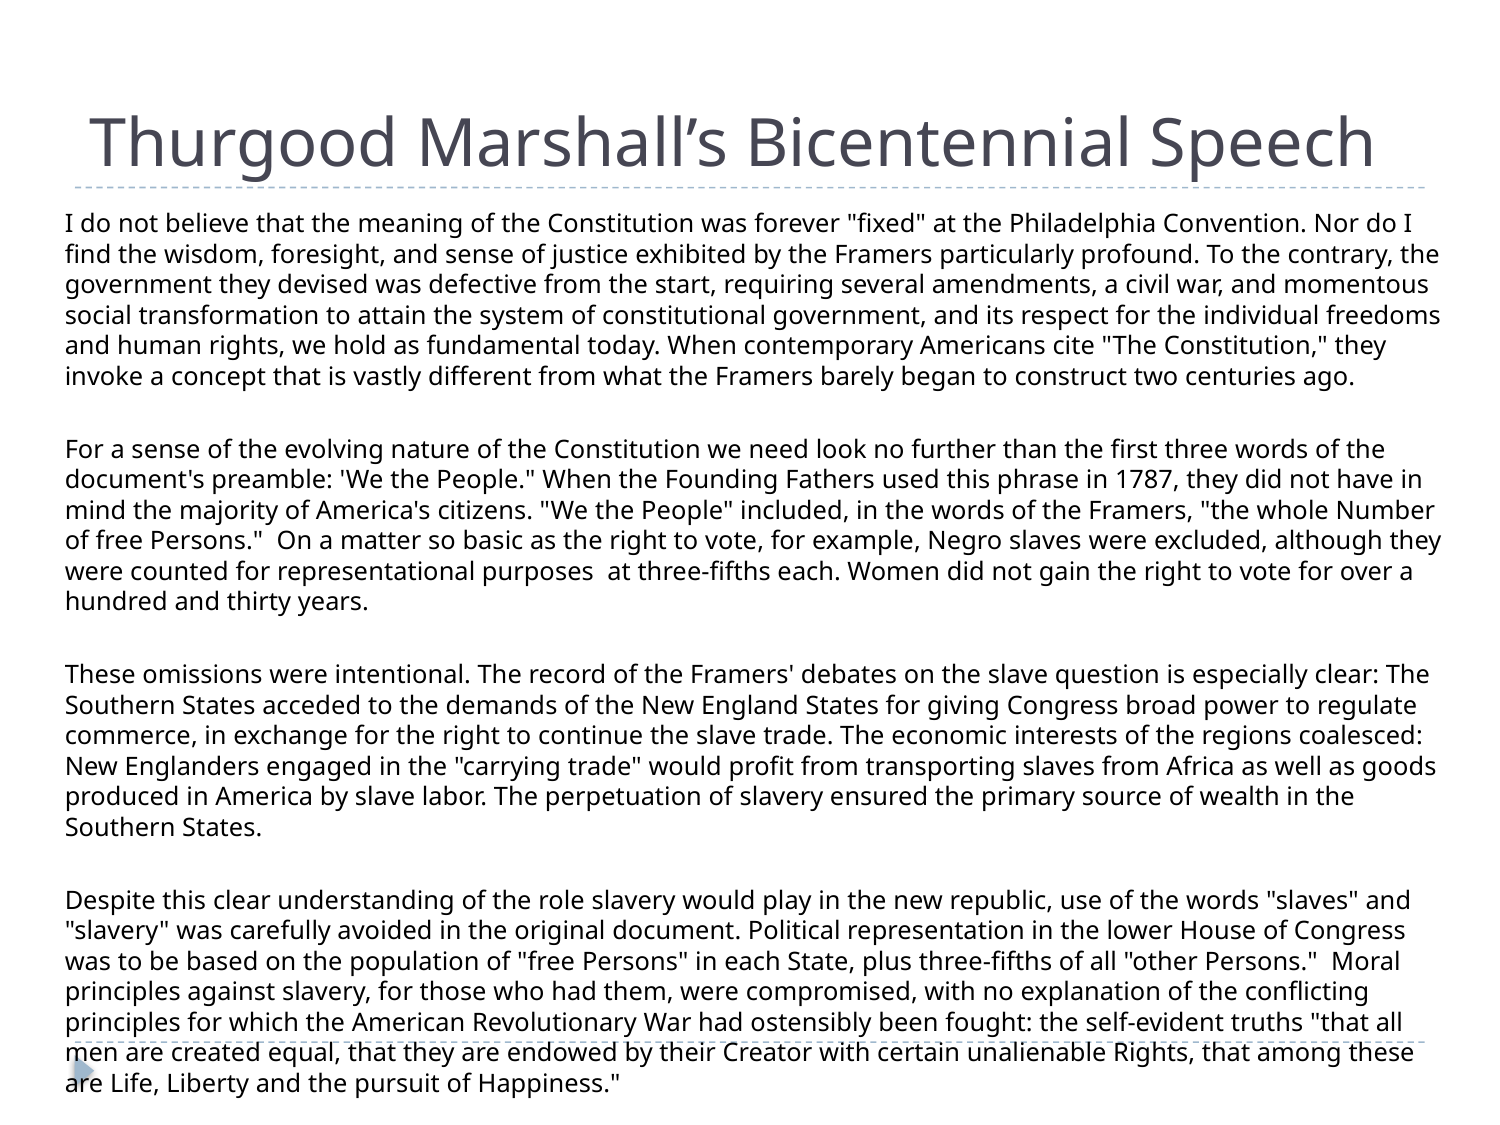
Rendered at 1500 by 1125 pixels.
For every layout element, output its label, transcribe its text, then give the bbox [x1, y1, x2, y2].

list I do not believe that the meaning of the Constitution was forever "fixed" at the Philadelphia Convention. Nor do I find the wisdom, foresight, and sense of justice exhibited by the Framers particularly profound. To the contrary, the government they devised was defective from the start, requiring several amendments, a civil war, and momentous social transformation to attain the system of constitutional government, and its respect for the individual freedoms and human rights, we hold as fundamental today. When contemporary Americans cite "The Constitution," they invoke a concept that is vastly different from what the Framers barely began to construct two centuries ago. For a sense of the evolving nature of the Constitution we need look no further than the first three words of the document's preamble: 'We the People." When the Founding Fathers used this phrase in 1787, they did not have in mind the majority of America's citizens. "We the People" included, in the words of the Framers, "the whole Number of free Persons." On a matter so basic as the right to vote, for example, Negro slaves were excluded, although they were counted for representational purposes at three-fifths each. Women did not gain the right to vote for over a hundred and thirty years. These omissions were intentional. The record of the Framers' debates on the slave question is especially clear: The Southern States acceded to the demands of the New England States for giving Congress broad power to regulate commerce, in exchange for the right to continue the slave trade. The economic interests of the regions coalesced: New Englanders engaged in the "carrying trade" would profit from transporting slaves from Africa as well as goods produced in America by slave labor. The perpetuation of slavery ensured the primary source of wealth in the Southern States. Despite this clear understanding of the role slavery would play in the new republic, use of the words "slaves" and "slavery" was carefully avoided in the original document. Political representation in the lower House of Congress was to be based on the population of "free Persons" in each State, plus three-fifths of all "other Persons." Moral principles against slavery, for those who had them, were compromised, with no explanation of the conflicting principles for which the American Revolutionary War had ostensibly been fought: the self-evident truths "that all men are created equal, that they are endowed by their Creator with certain unalienable Rights, that among these are Life, Liberty and the pursuit of Happiness." [50, 200, 1463, 1125]
title Thurgood Marshall’s Bicentennial Speech [75, 24, 1425, 188]
